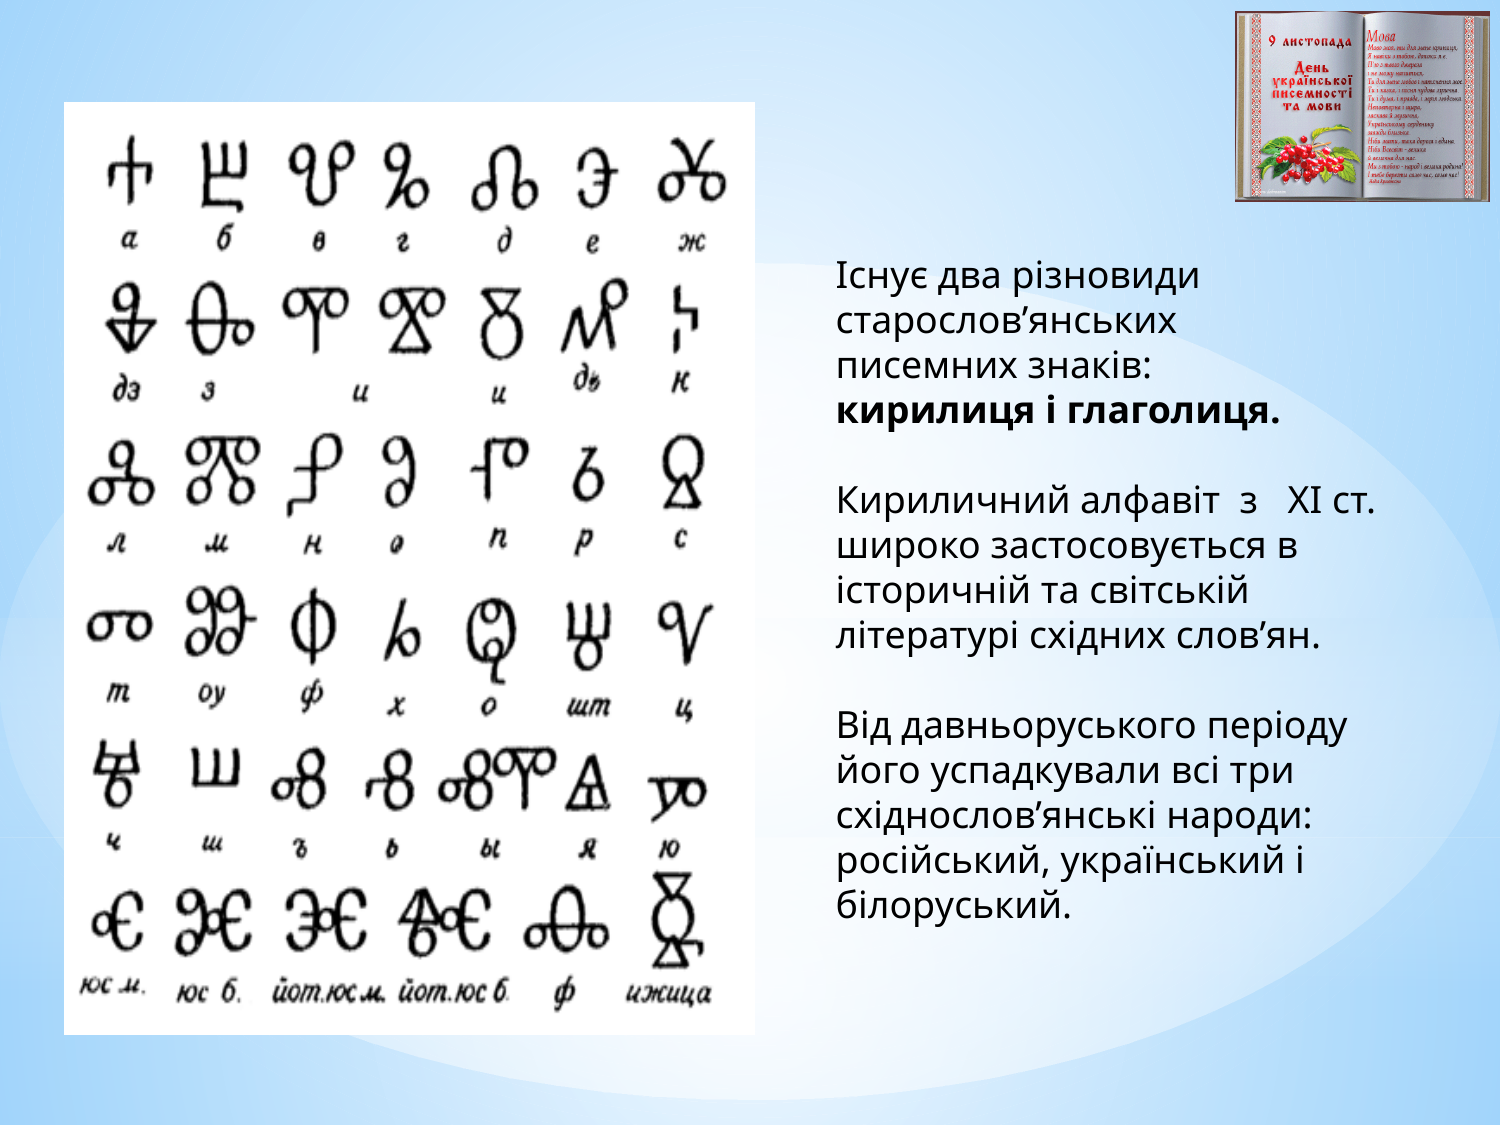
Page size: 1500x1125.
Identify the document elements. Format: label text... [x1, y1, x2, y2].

picture [1234, 11, 1490, 203]
text_box Існує два різновиди старослов’янських писемних знаків: кирилиця і глаголиця. Кириличний алфавіт з XI ст. широко застосовується в історичній та світській літературі східних слов’ян. Від давньоруського періоду його успадкували всі три східнослов’янські народи: російський, український і білоруський. [820, 243, 1400, 934]
picture [64, 102, 755, 1036]
